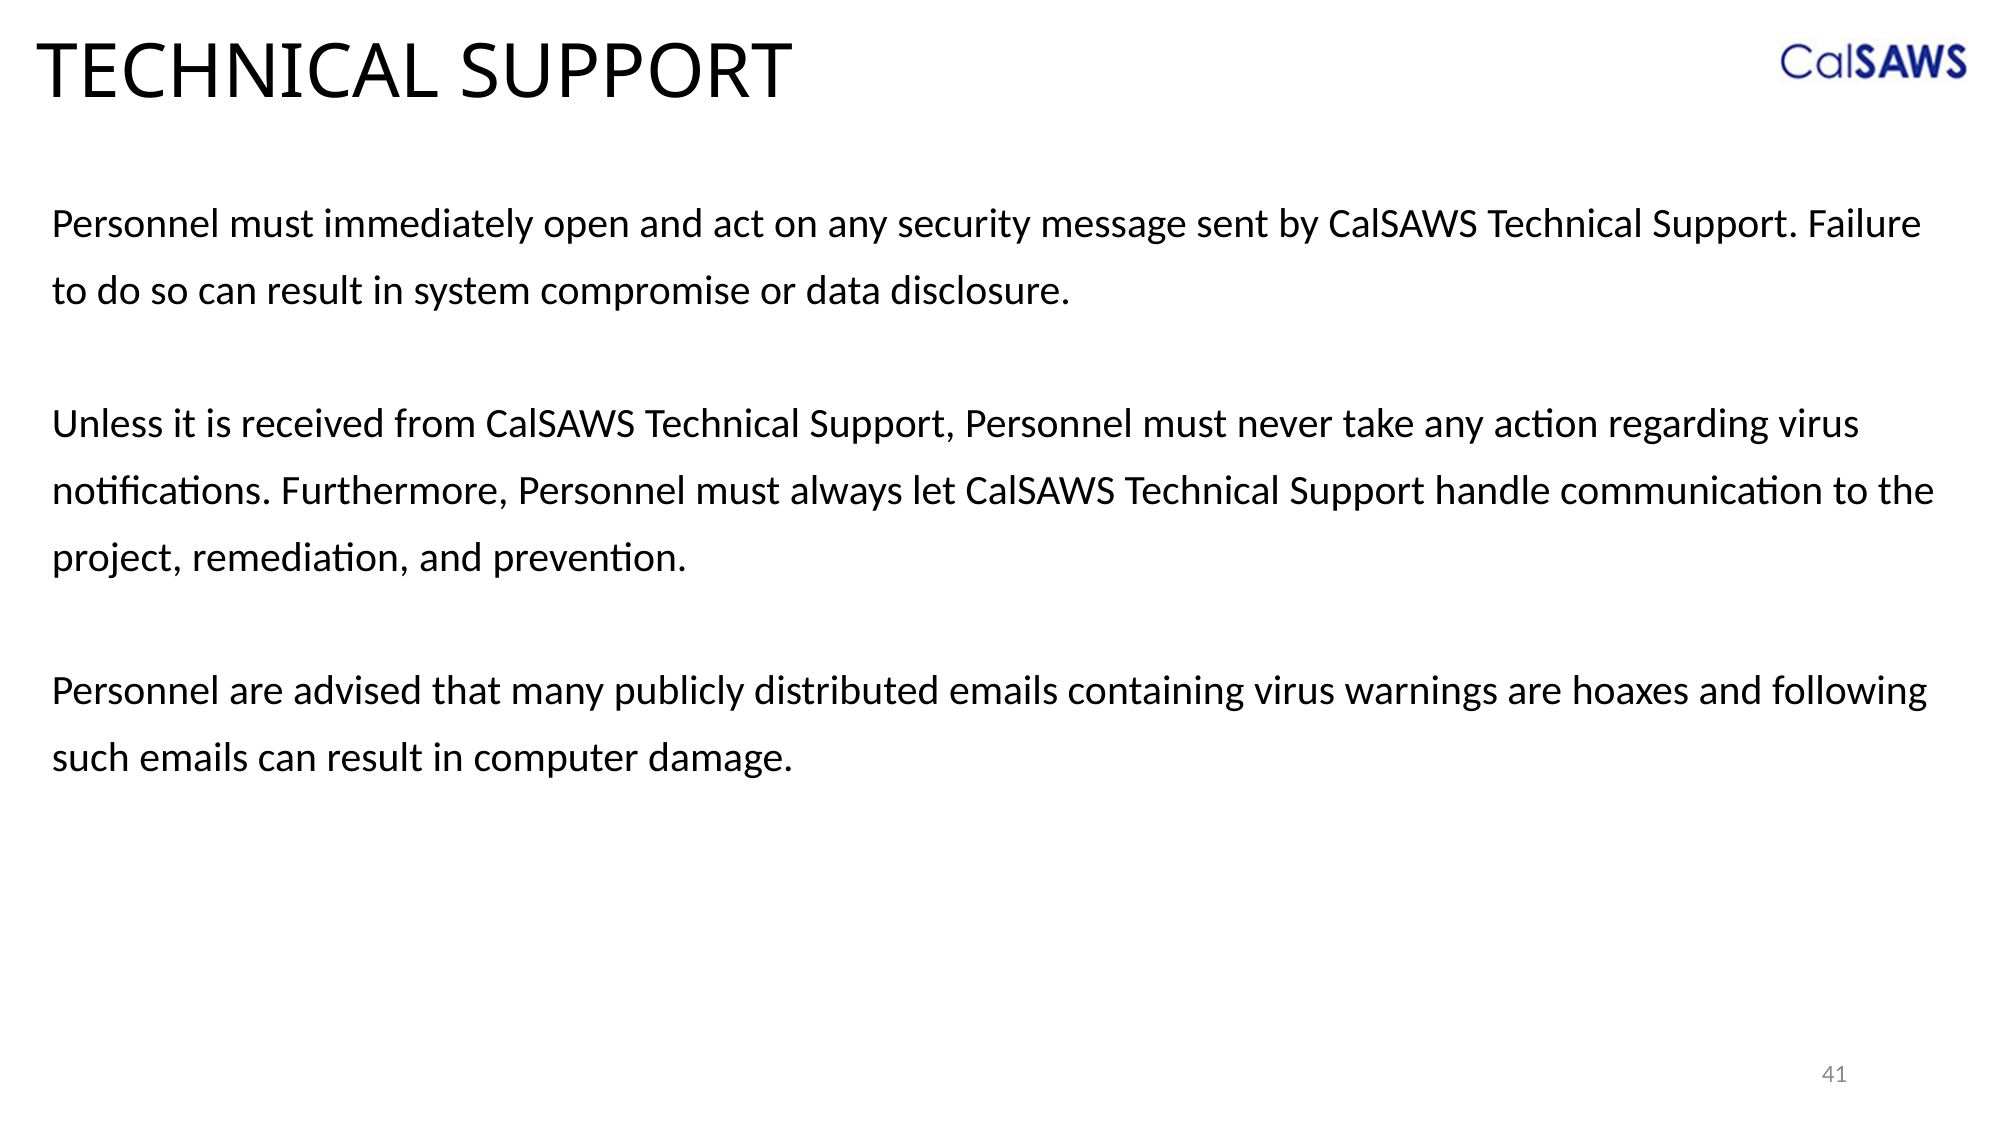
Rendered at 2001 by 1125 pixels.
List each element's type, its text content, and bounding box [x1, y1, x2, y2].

picture [1780, 37, 1968, 84]
title TECHNICAL SUPPORT [21, 25, 1747, 211]
slide_number 41 [1412, 1042, 1863, 1103]
text_box Personnel must immediately open and act on any security message sent by CalSAWS Technical Support. Failure to do so can result in system compromise or data disclosure. Unless it is received from CalSAWS Technical Support, Personnel must never take any action regarding virus notifications. Furthermore, Personnel must always let CalSAWS Technical Support handle communication to the project, remediation, and prevention. Personnel are advised that many publicly distributed emails containing virus warnings are hoaxes and following such emails can result in computer damage. [36, 172, 1963, 986]
